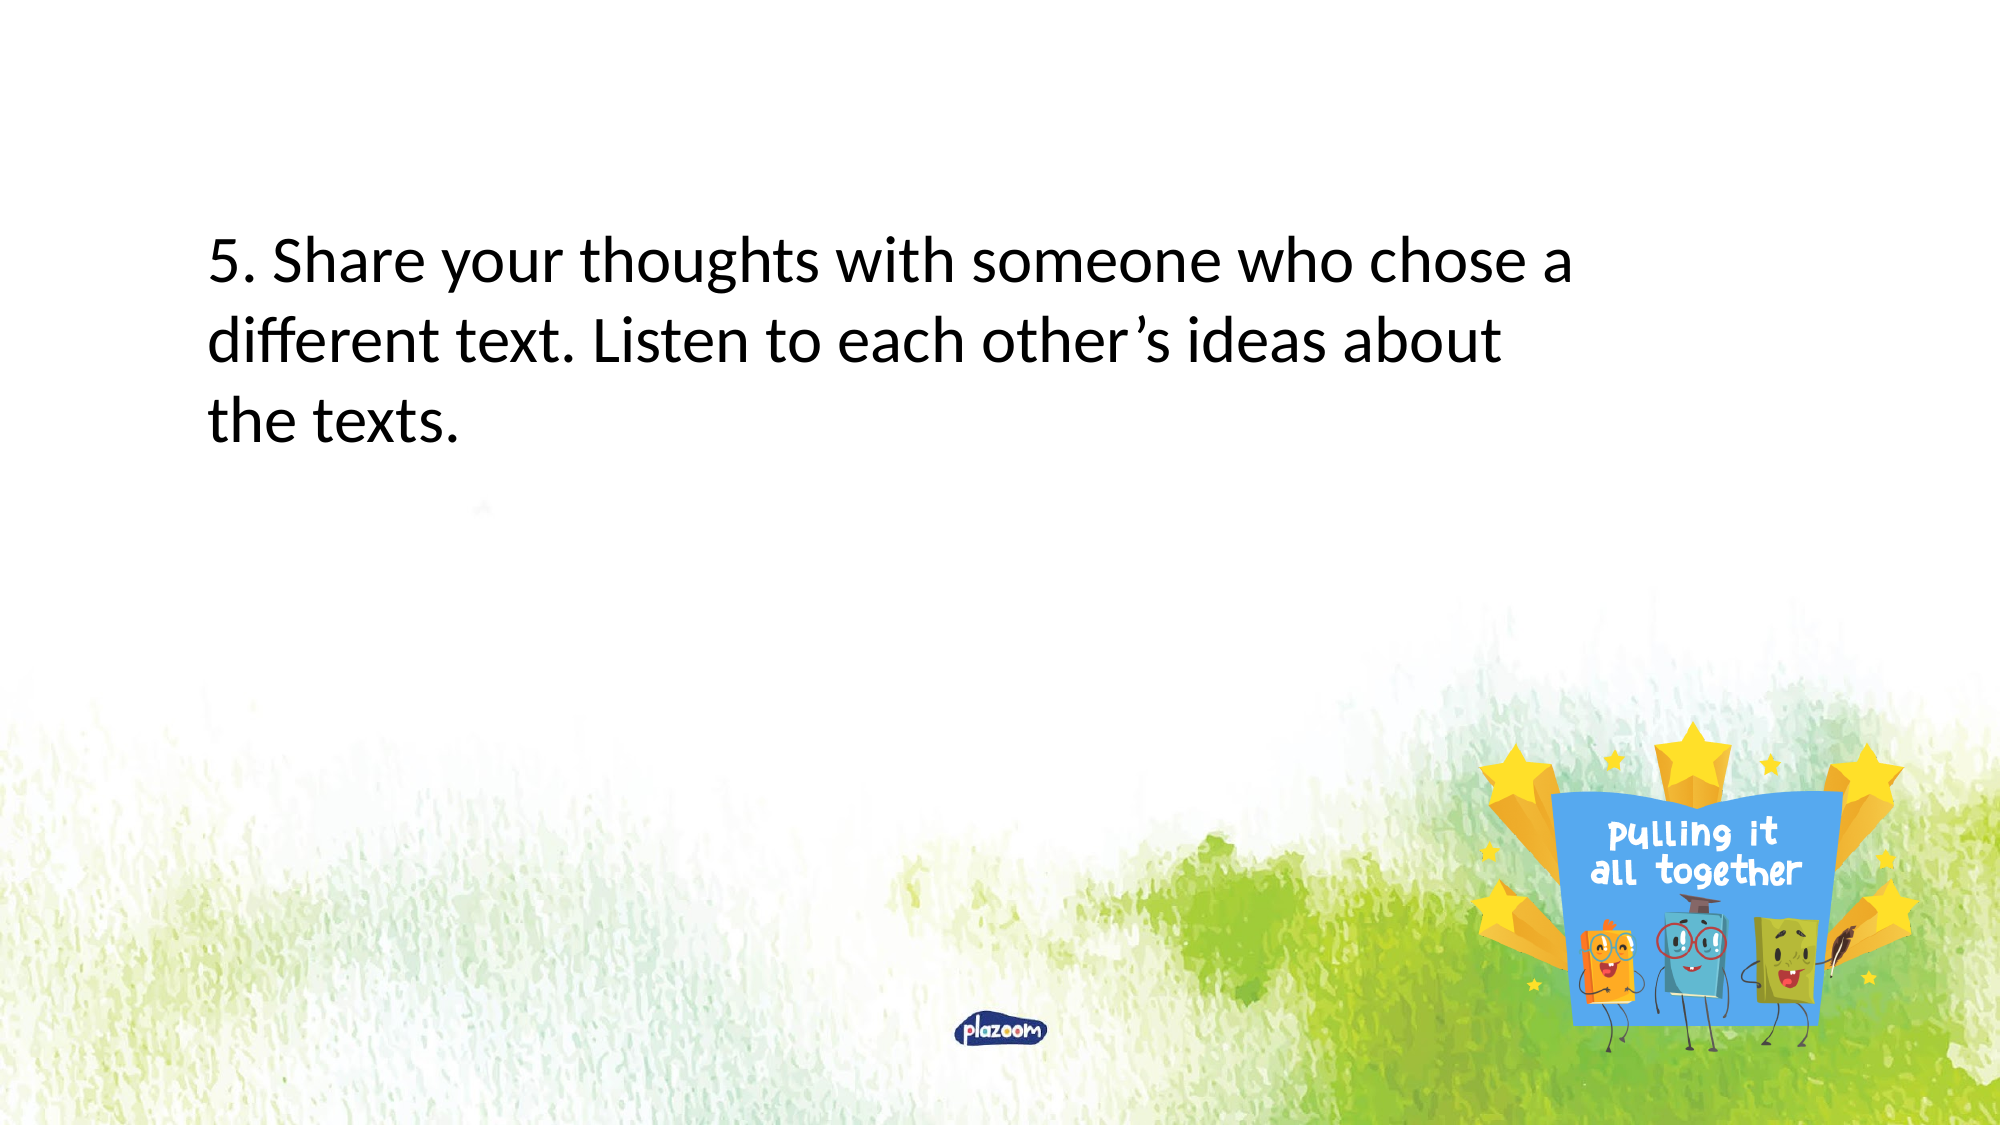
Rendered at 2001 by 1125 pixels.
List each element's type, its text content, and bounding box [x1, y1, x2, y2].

picture [0, 0, 2000, 1125]
text_box 5. Share your thoughts with someone who chose a different text. Listen to each other’s ideas about the texts. [192, 163, 1698, 623]
